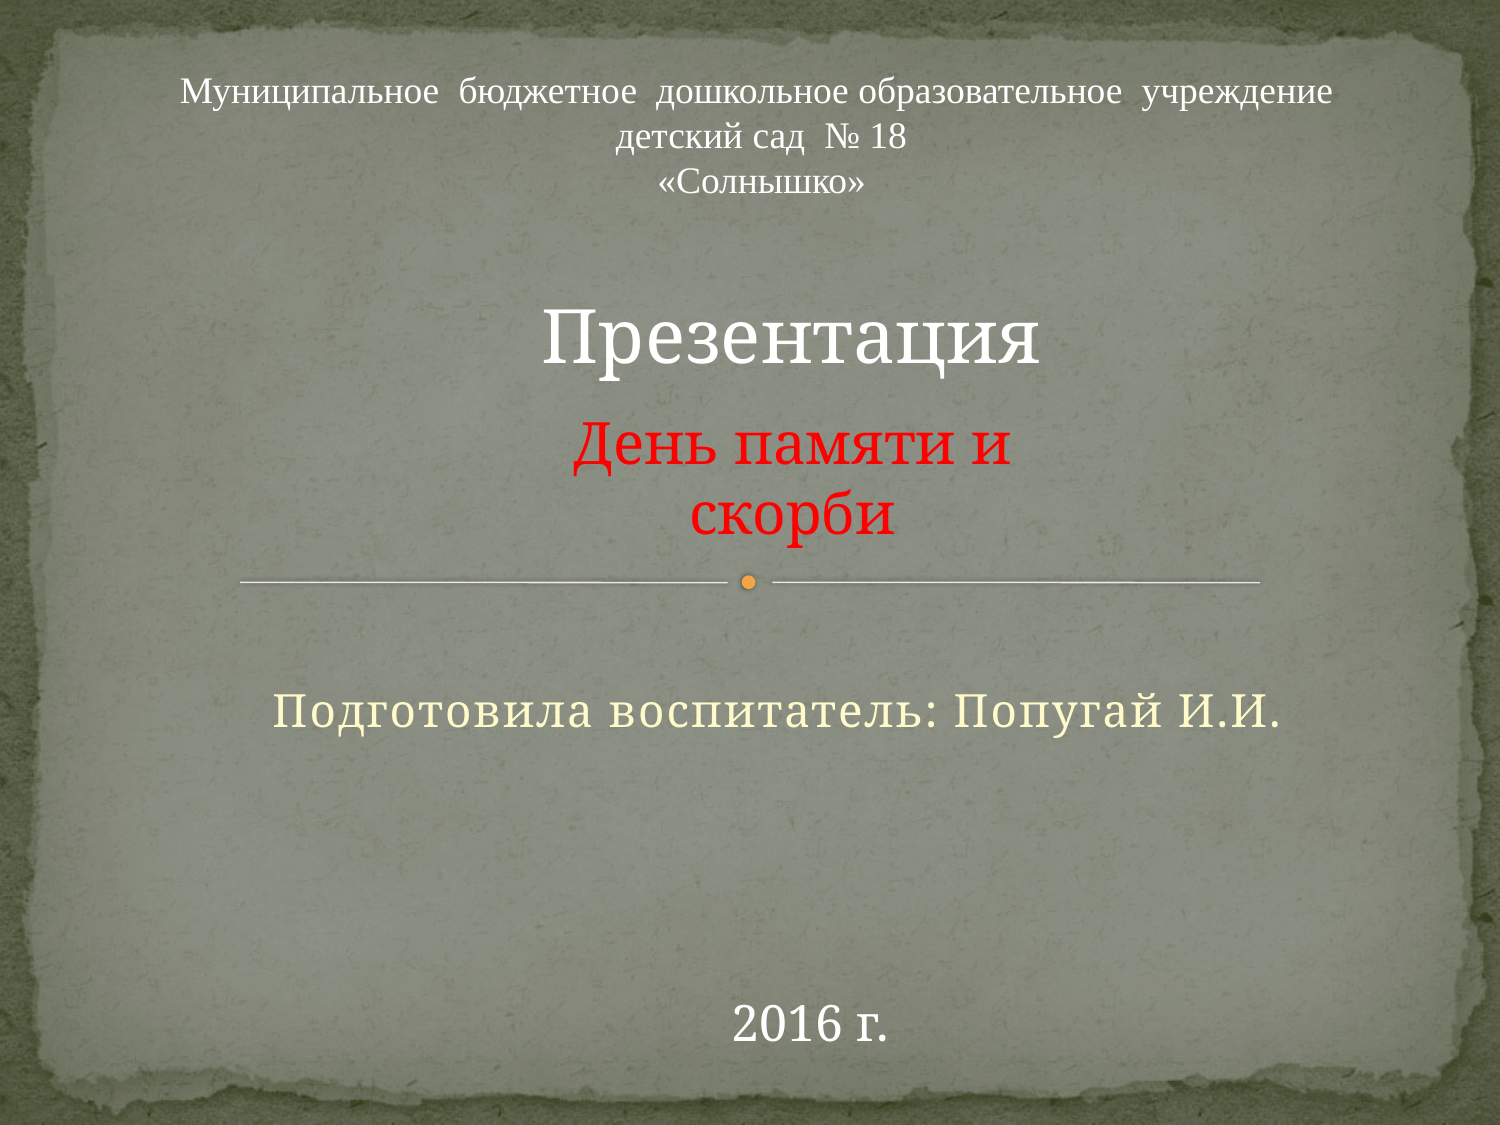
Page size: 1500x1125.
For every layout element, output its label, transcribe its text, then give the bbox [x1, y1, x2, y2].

title [74, 269, 1438, 575]
text_box Презентация [246, 281, 1336, 386]
subtitle Подготовила воспитатель: Попугай И.И. [117, 606, 1438, 795]
text_box Муниципальное бюджетное дошкольное образовательное учреждение детский сад № 18 «Солнышко» [117, 58, 1407, 254]
text_box День памяти и скорби [480, 398, 1104, 554]
text_box 2016 г. [717, 984, 904, 1060]
